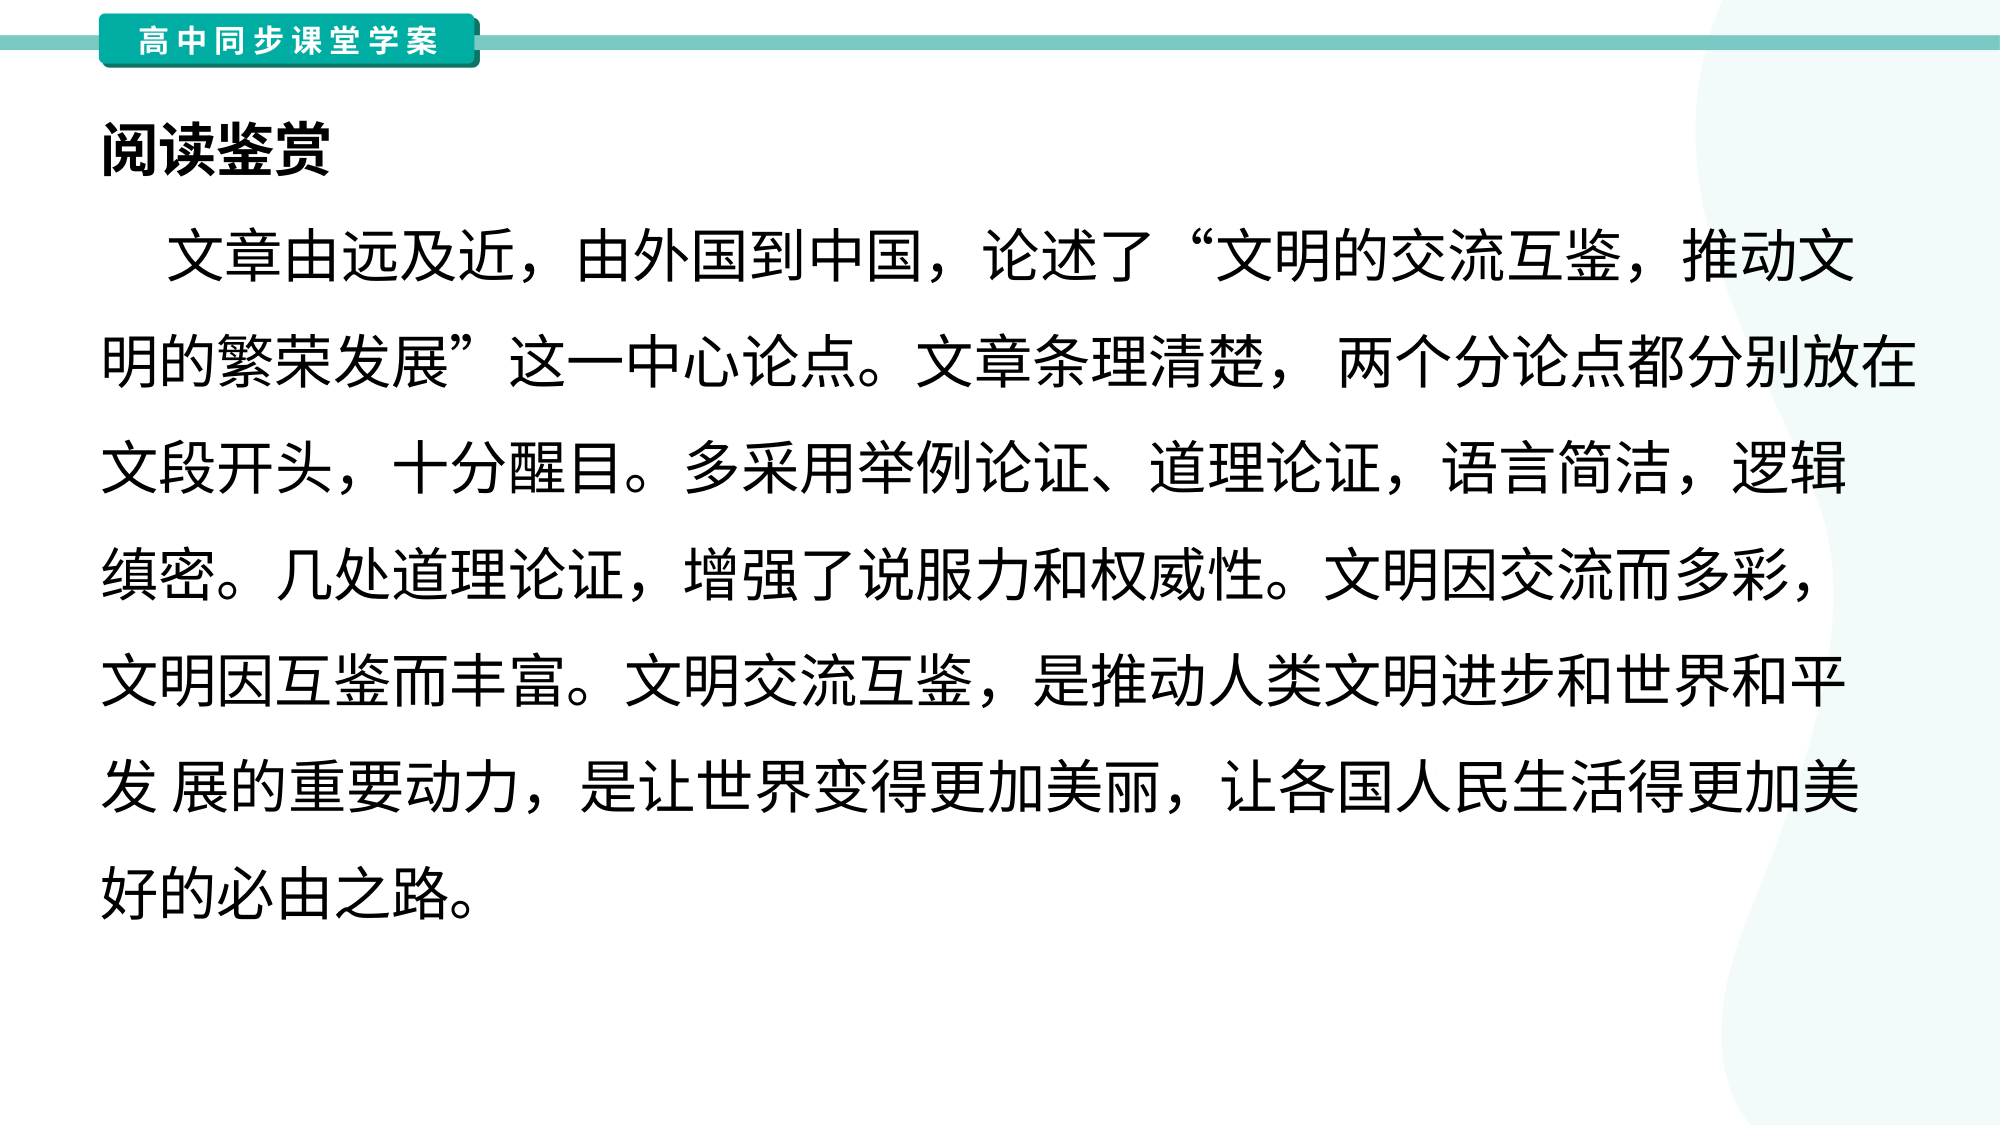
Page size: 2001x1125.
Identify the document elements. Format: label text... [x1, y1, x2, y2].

picture [0, 0, 2000, 1125]
text_box 阅读鉴赏 文章由远及近，由外国到中国，论述了“文明的交流互鉴，推动文 明的繁荣发展”这一中心论点。文章条理清楚， 两个分论点都分别放在 文段开头，十分醒目。多采用举例论证、道理论证，语言简洁，逻辑 缜密。几处道理论证，增强了说服力和权威性。文明因交流而多彩， 文明因互鉴而丰富。文明交流互鉴，是推动人类文明进步和世界和平 发 展的重要动力，是让世界变得更加美丽，让各国人民生活得更加美 好的必由之路。 [100, 76, 1899, 927]
